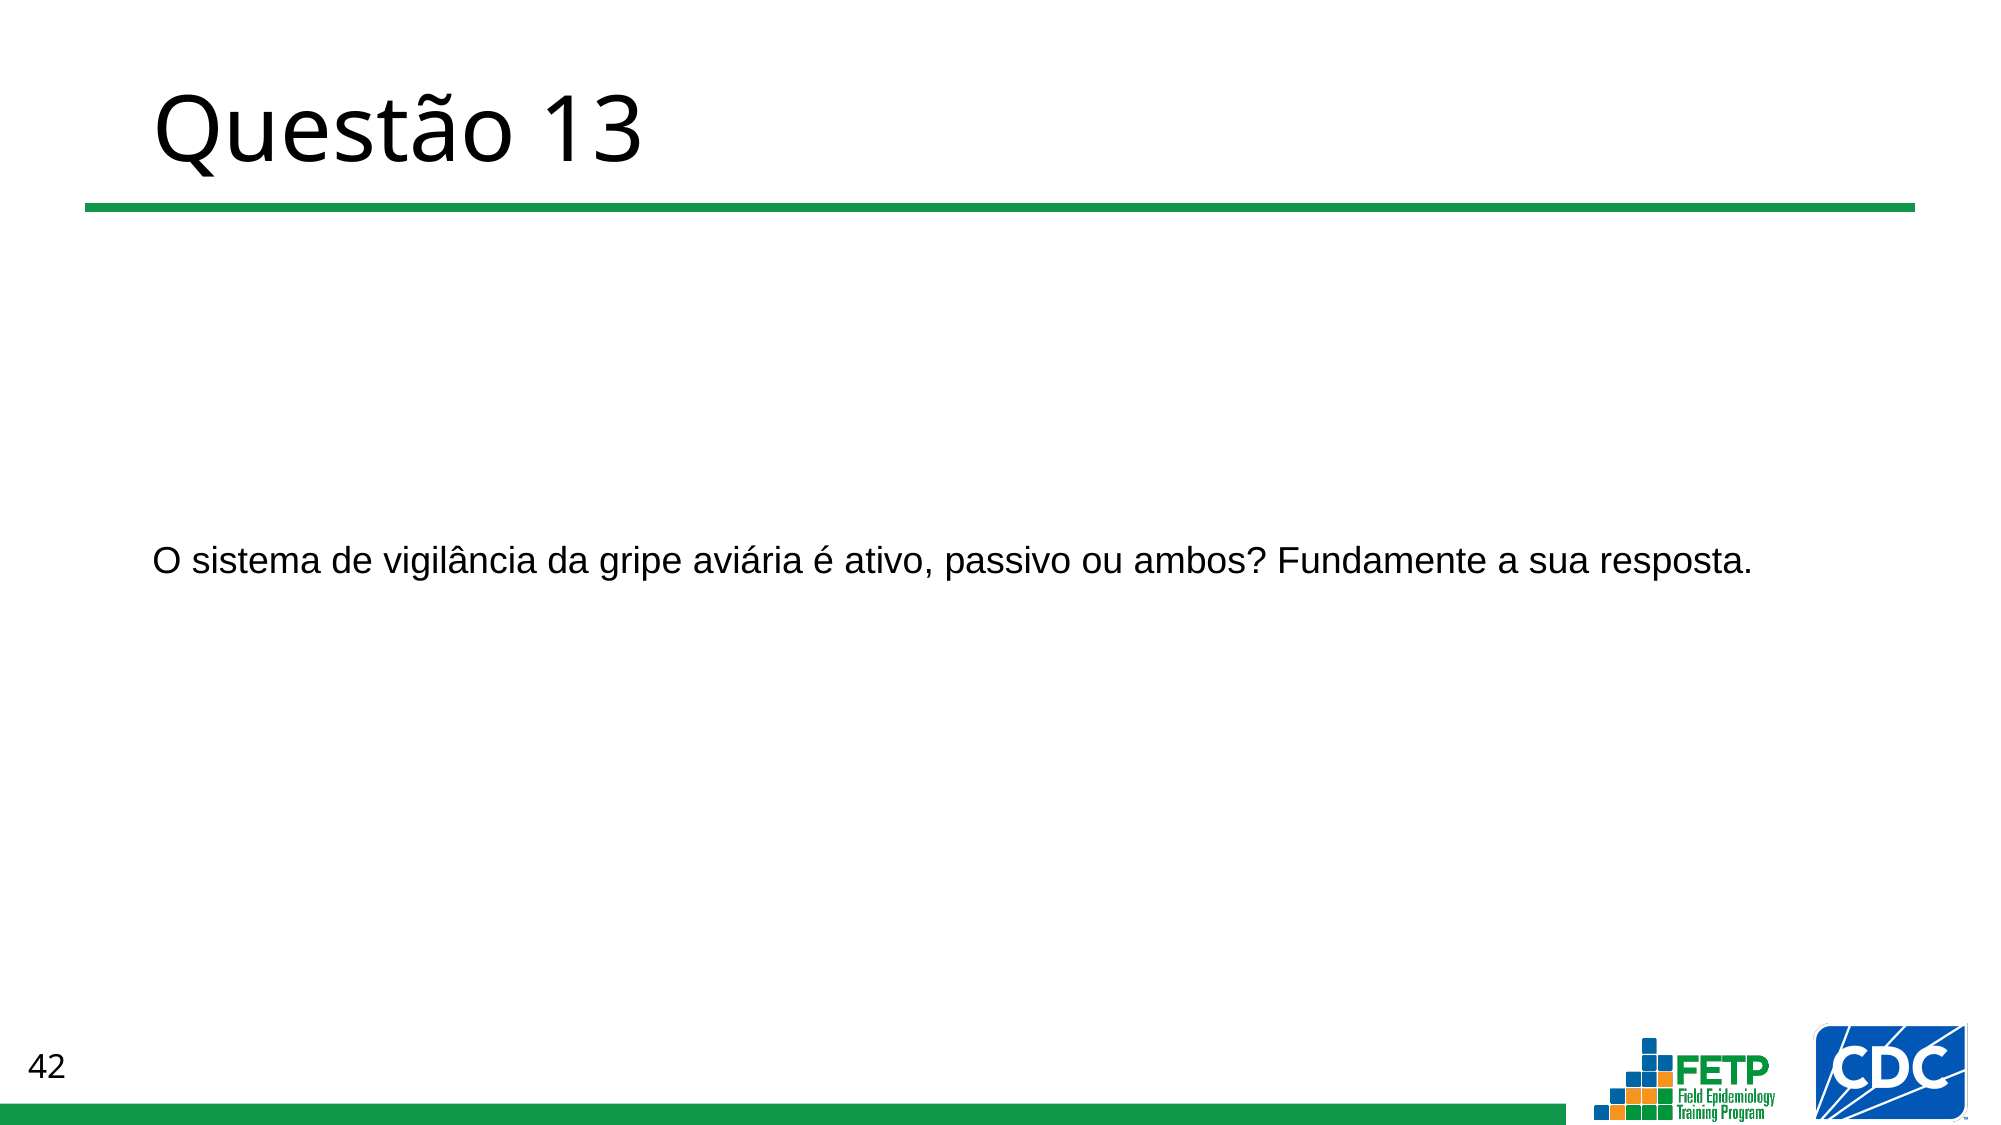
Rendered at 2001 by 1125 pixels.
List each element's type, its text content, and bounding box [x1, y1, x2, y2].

picture [1813, 1023, 1968, 1122]
list O sistema de vigilância da gripe aviária é ativo, passivo ou ambos? Fundamente a sua resposta. [137, 242, 1835, 875]
picture [1594, 1038, 1775, 1122]
title Questão 13 [137, 75, 1863, 207]
